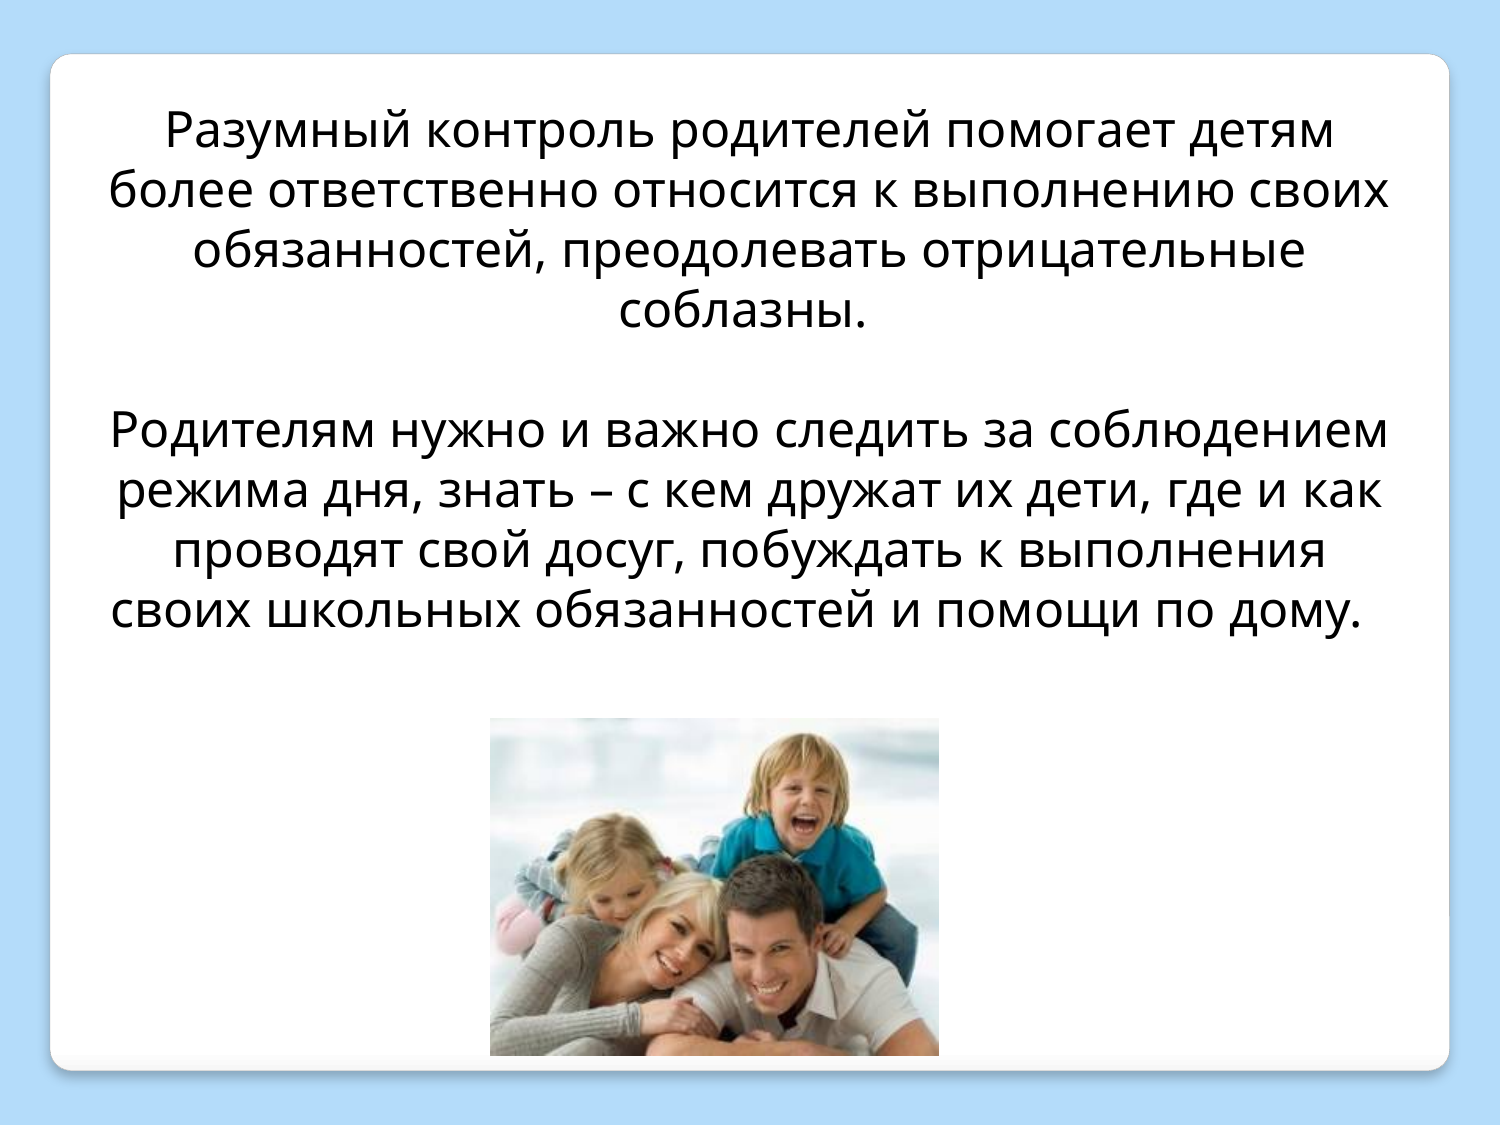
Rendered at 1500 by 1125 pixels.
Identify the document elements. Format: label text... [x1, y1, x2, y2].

text_box Разумный контроль родителей помогает детям более ответственно относится к выполнению своих обязанностей, преодолевать отрицательные соблазны. Родителям нужно и важно следить за соблюдением режима дня, знать – с кем дружат их дети, где и как проводят свой досуг, побуждать к выполнения своих школьных обязанностей и помощи по дому. [88, 90, 1412, 645]
picture [489, 718, 940, 1056]
